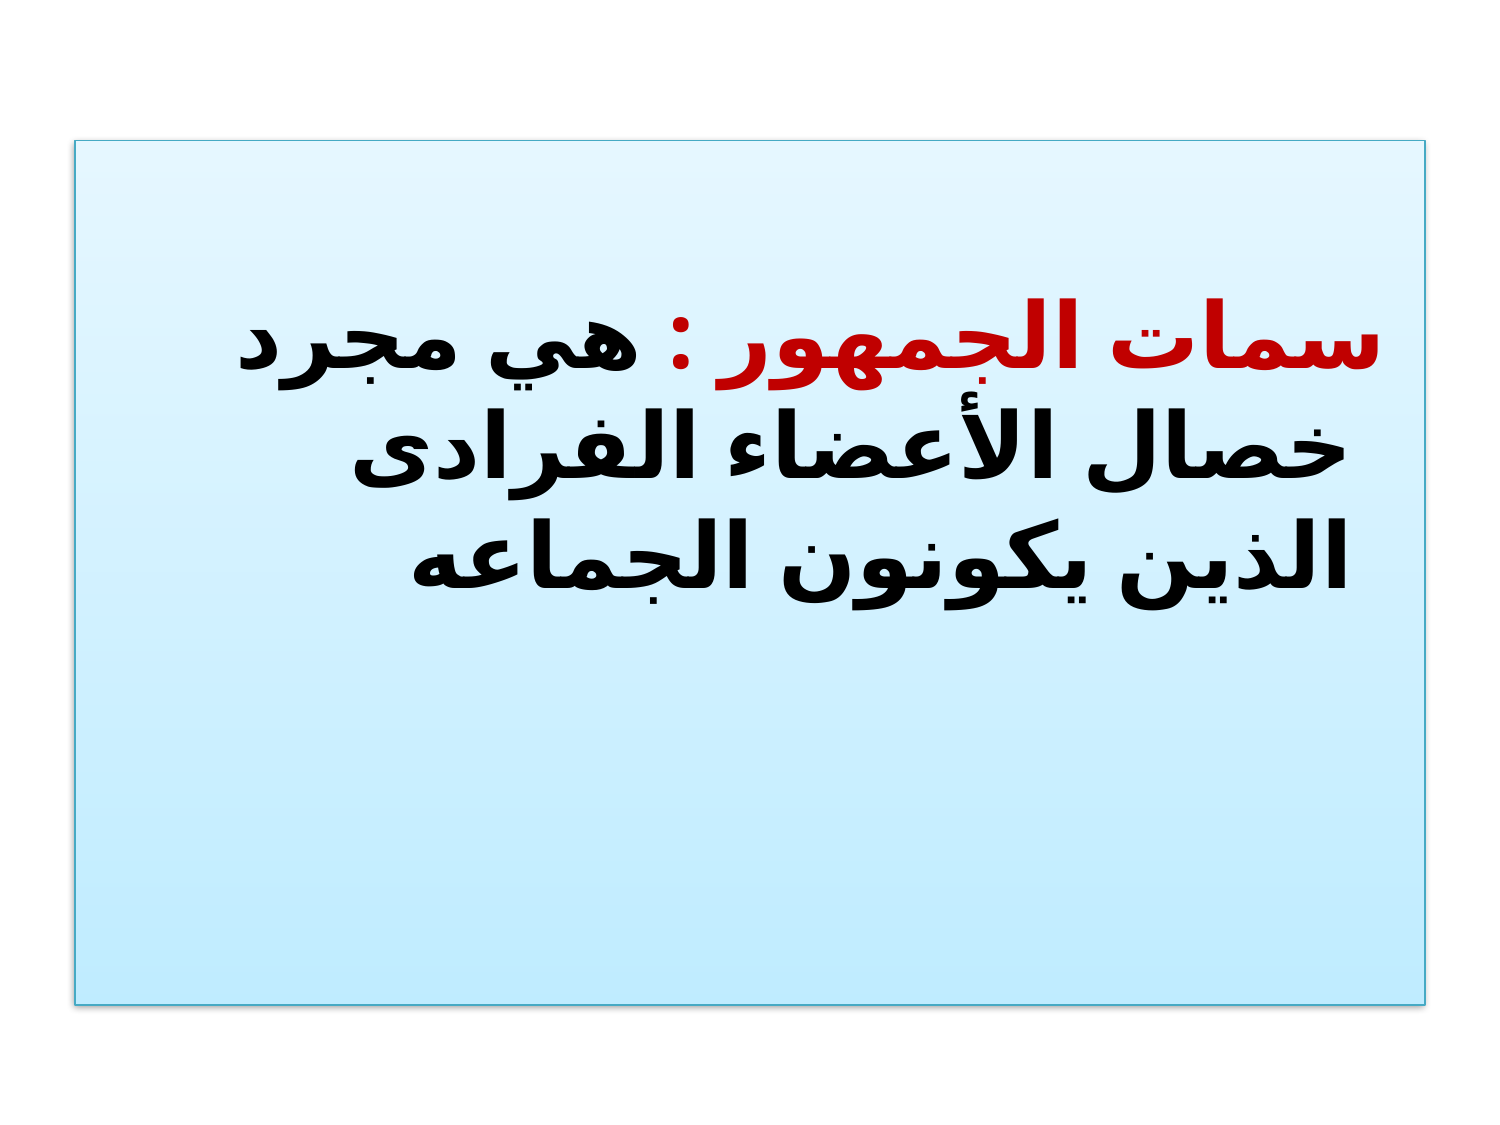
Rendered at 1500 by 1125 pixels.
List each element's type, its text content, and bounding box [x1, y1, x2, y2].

list سمات الجمهور : هي مجرد خصال الأعضاء الفرادى الذين يكونون الجماعه [74, 140, 1426, 1006]
